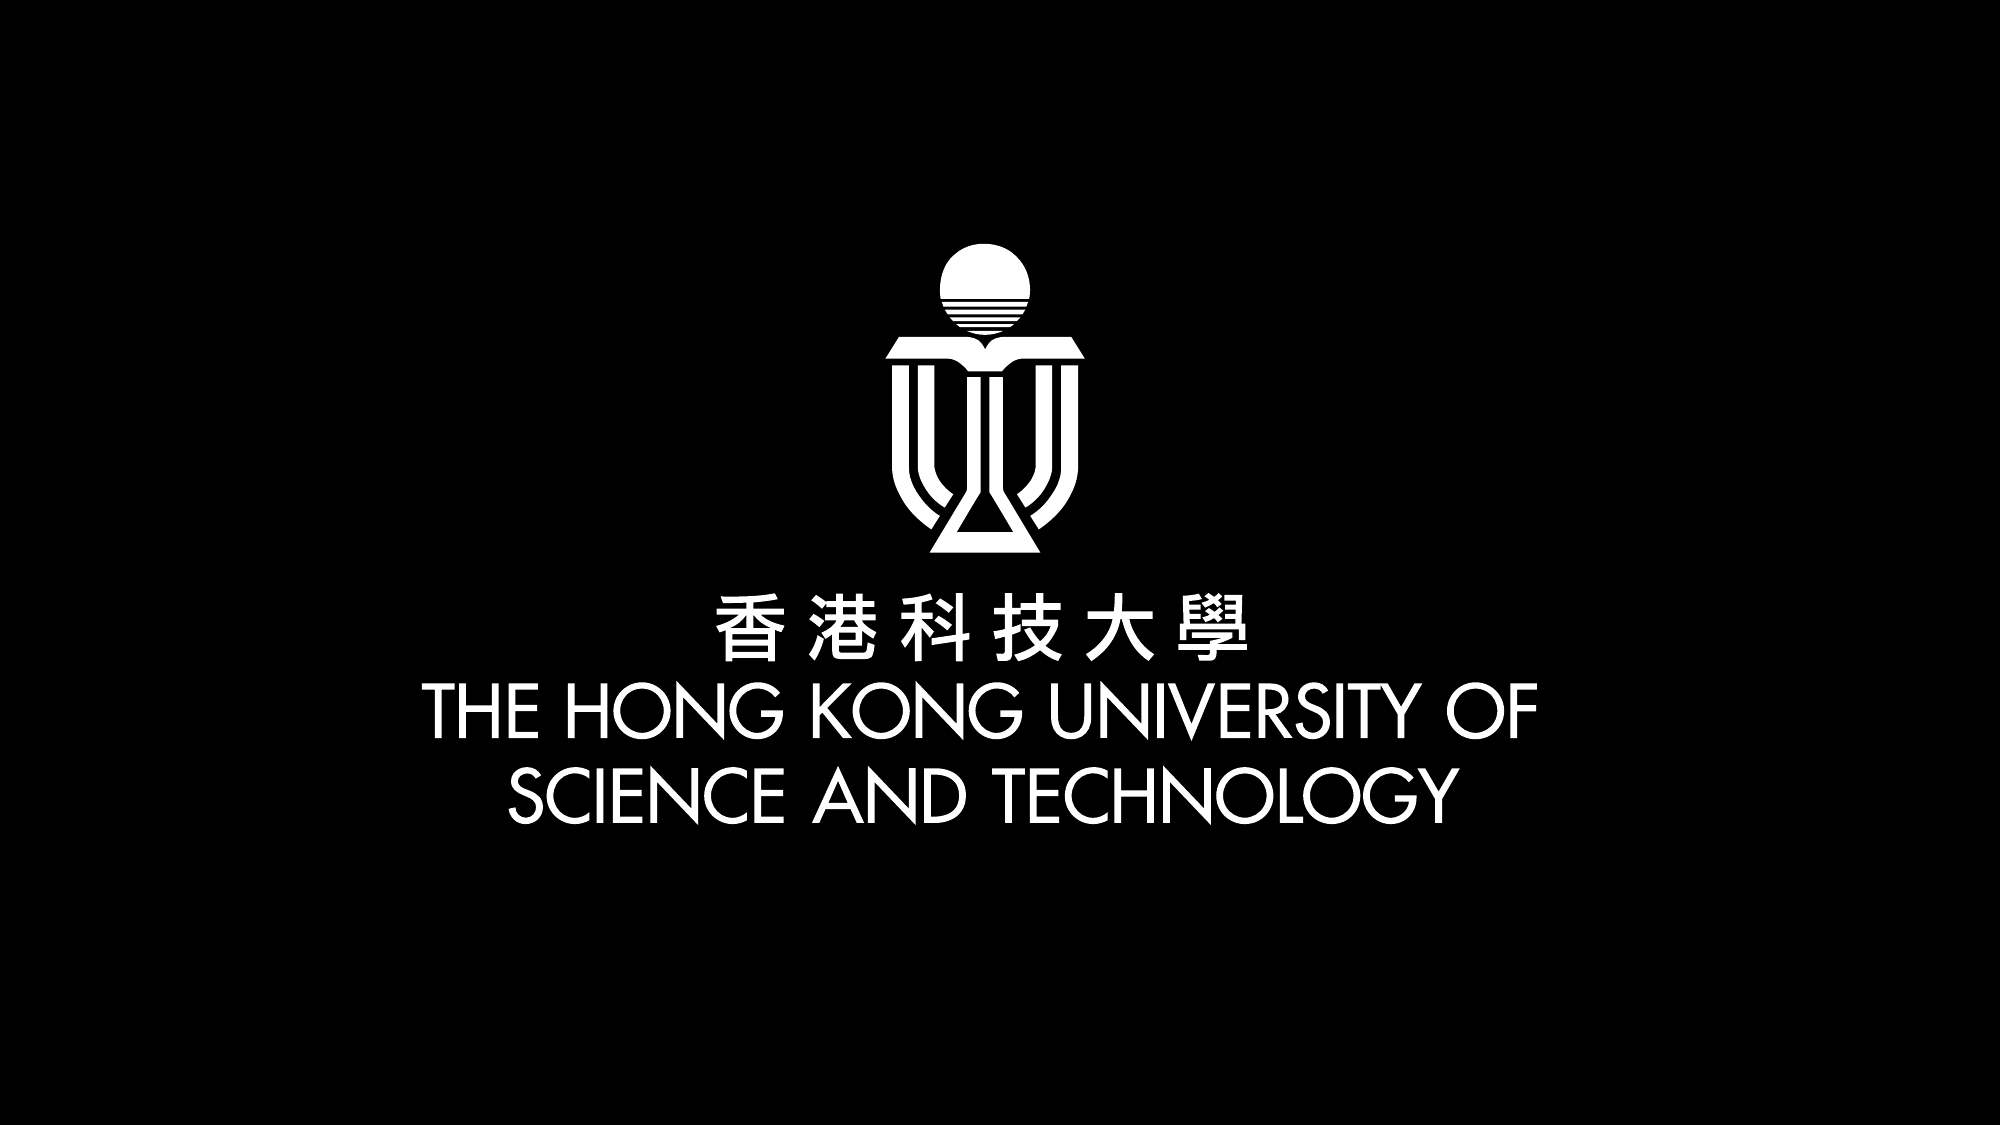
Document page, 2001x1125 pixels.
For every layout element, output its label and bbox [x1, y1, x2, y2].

text_box [421, 243, 1537, 826]
